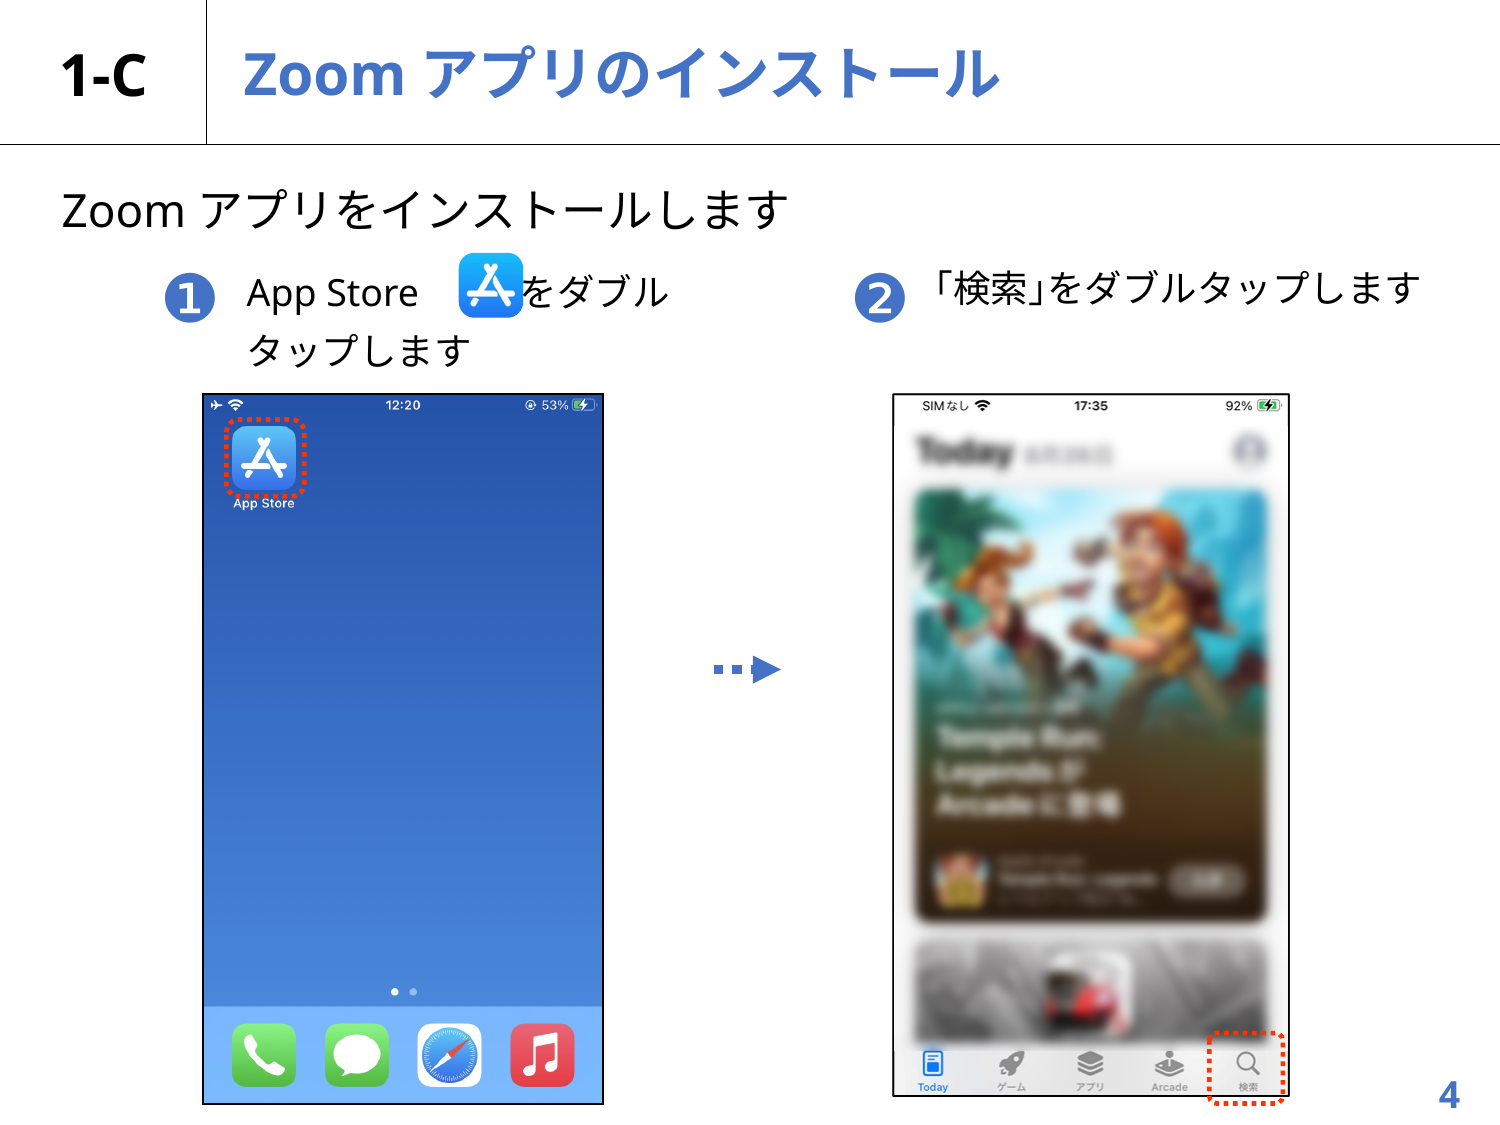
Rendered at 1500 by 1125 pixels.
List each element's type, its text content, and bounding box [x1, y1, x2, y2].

picture [203, 394, 603, 1104]
picture [458, 252, 524, 318]
text_box ❶ [145, 248, 223, 343]
text_box Zoomアプリをインストールします [46, 180, 1422, 274]
title Zoomアプリのインストール [228, 36, 1472, 116]
text_box [1208, 1097, 1284, 1105]
text_box ❷ [835, 248, 924, 343]
text_box 1-C [0, 0, 207, 147]
text_box ｢検索｣をダブルタップします [919, 244, 1444, 318]
text_box App Store をダブルタップします [231, 274, 731, 381]
picture [892, 393, 1290, 1097]
text_box 4 [1399, 1063, 1500, 1123]
